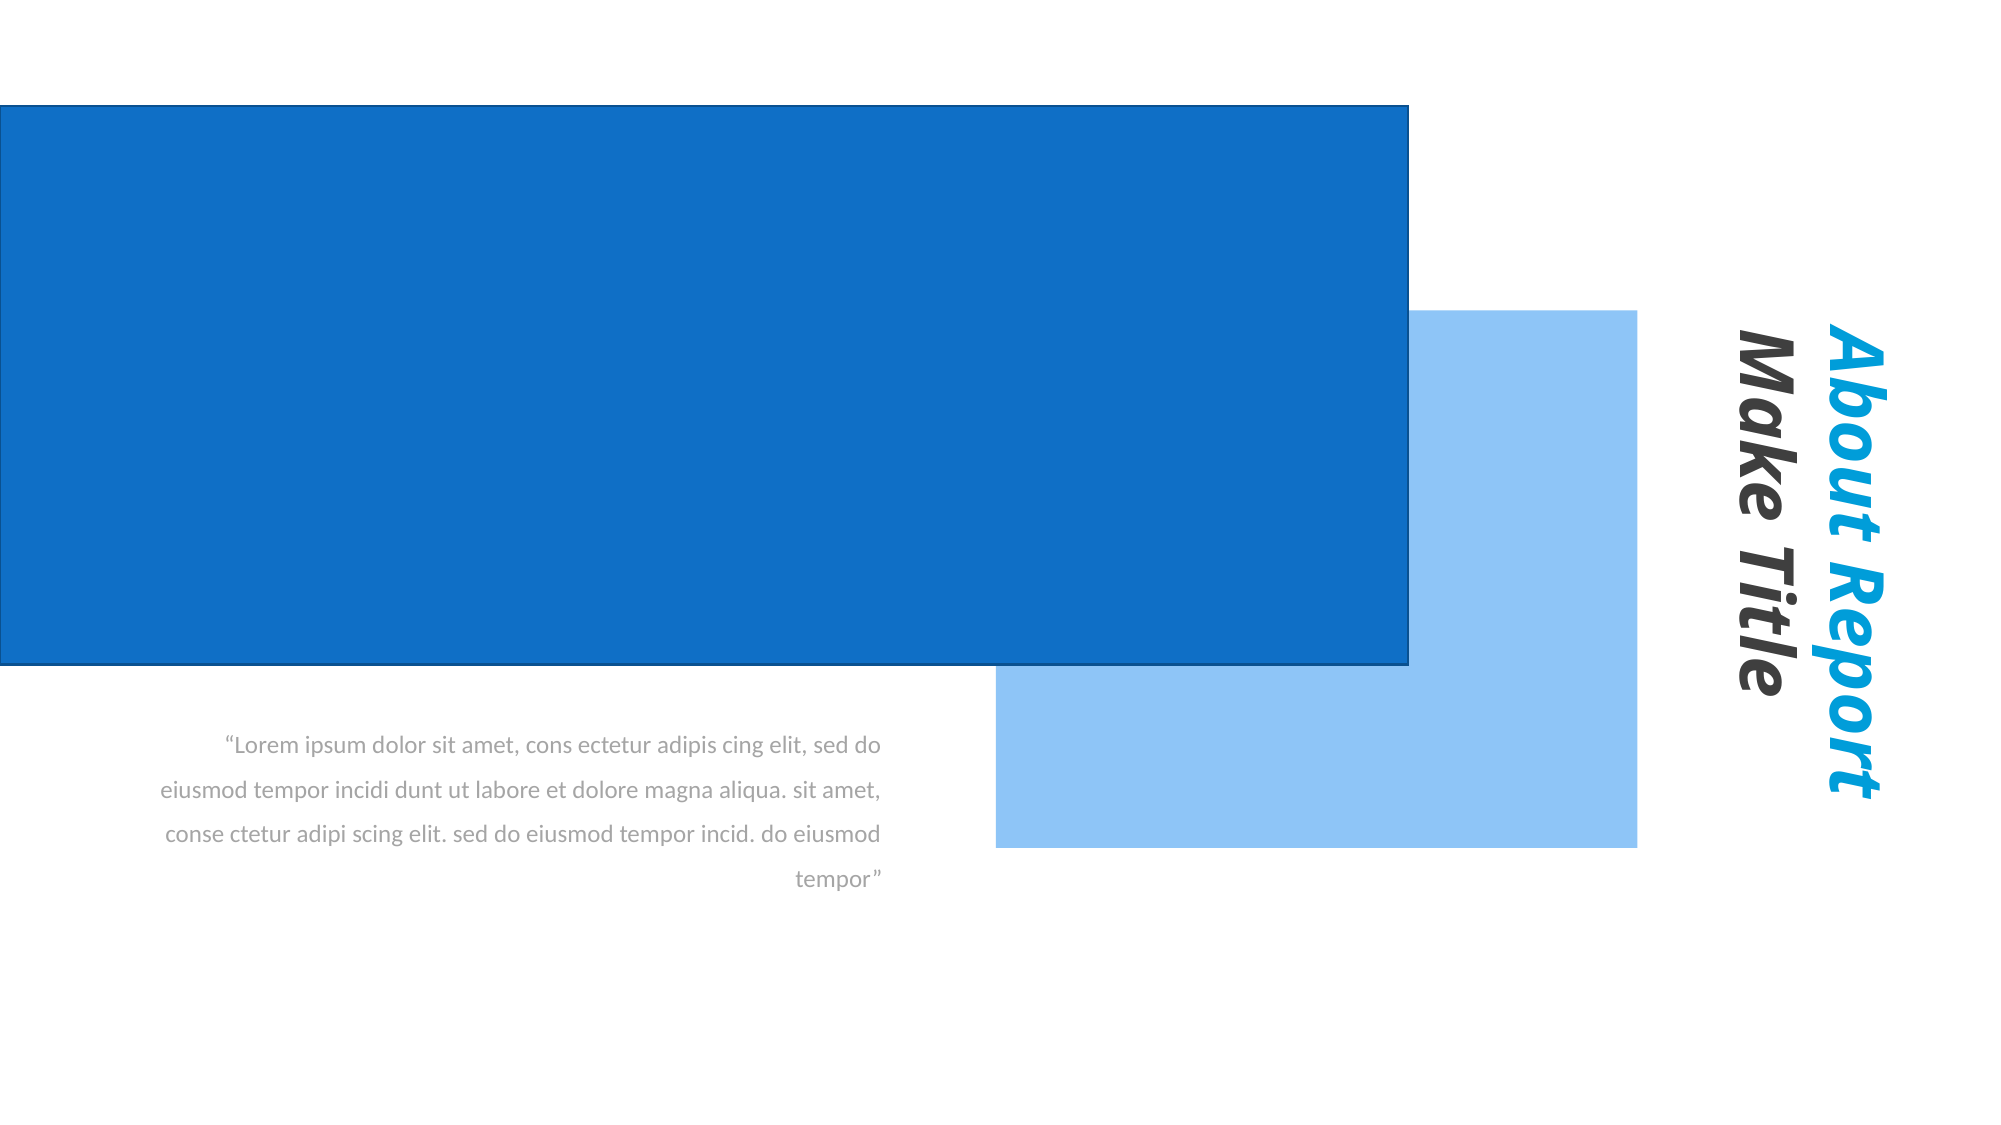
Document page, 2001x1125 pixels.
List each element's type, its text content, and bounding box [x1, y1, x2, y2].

text_box [0, 106, 1409, 665]
text_box “Lorem ipsum dolor sit amet, cons ectetur adipis cing elit, sed do eiusmod tempor incidi dunt ut labore et dolore magna aliqua. sit amet, conse ctetur adipi scing elit. sed do eiusmod tempor incid. do eiusmod tempor” [133, 705, 898, 901]
text_box About Report Make Title [1718, 314, 1914, 969]
